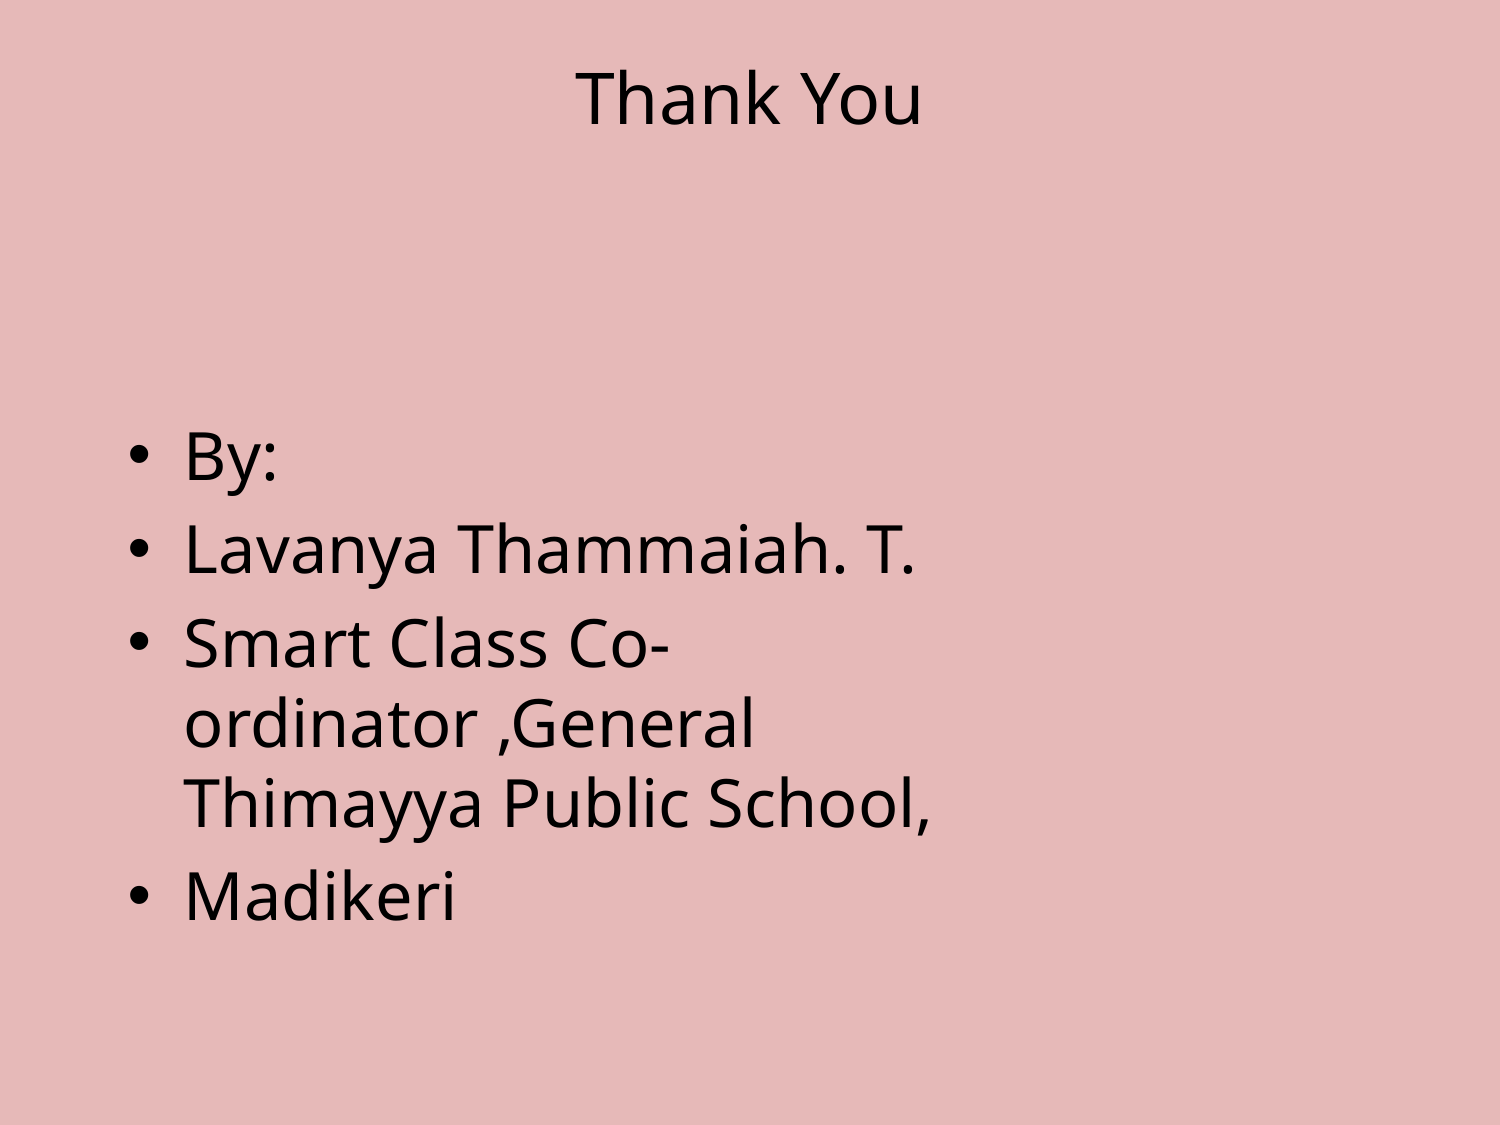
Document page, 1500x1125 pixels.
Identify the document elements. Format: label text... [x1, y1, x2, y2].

title Thank You [75, 45, 1425, 233]
list By: Lavanya Thammaiah. T. Smart Class Co-ordinator ,General Thimayya Public School, Madikeri [112, 312, 1000, 1005]
